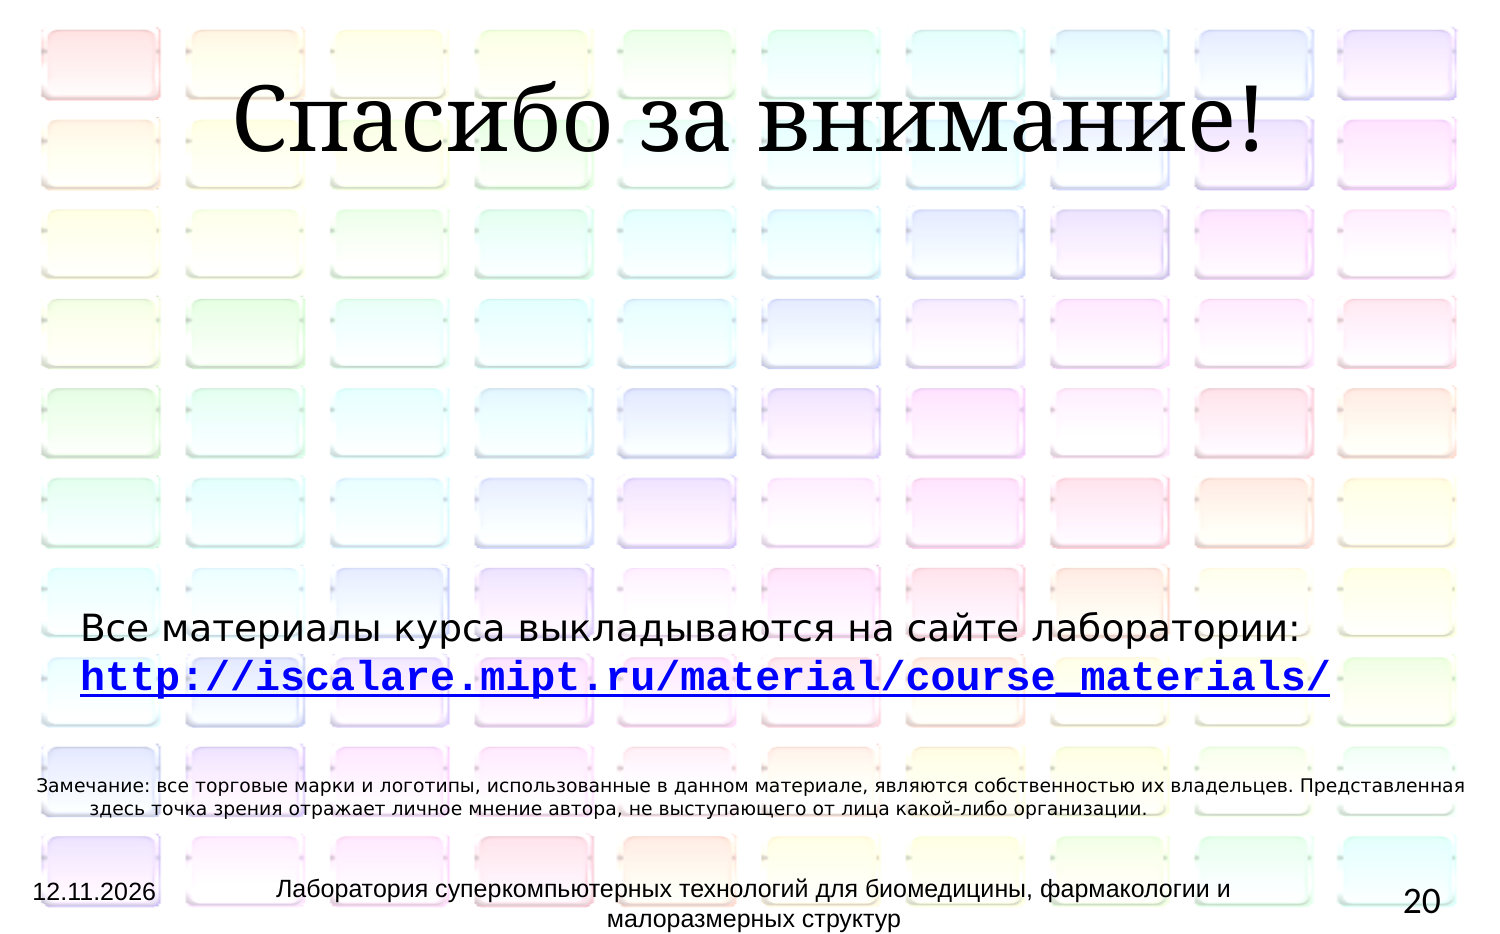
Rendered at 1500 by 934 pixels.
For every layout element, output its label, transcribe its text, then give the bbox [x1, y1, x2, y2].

text_box 06.12.2012 [17, 868, 183, 918]
picture [0, 0, 1500, 934]
title Спасибо за внимание! [75, 37, 1425, 193]
text_box 20 [1387, 868, 1473, 918]
list Замечание: все торговые марки и логотипы, использованные в данном материале, являются собственностью их владельцев. Представленная здесь точка зрения отражает личное мнение автора, не выступающего от лица какой-либо организации. [18, 773, 1497, 845]
text_box Лаборатория суперкомпьютерных технологий для биомедицины, фармакологии и малоразмерных структур [171, 864, 1338, 915]
text_box Все материалы курса выкладываются на сайте лаборатории: http://iscalare.mipt.ru/material/course_materials/ [64, 596, 1365, 707]
